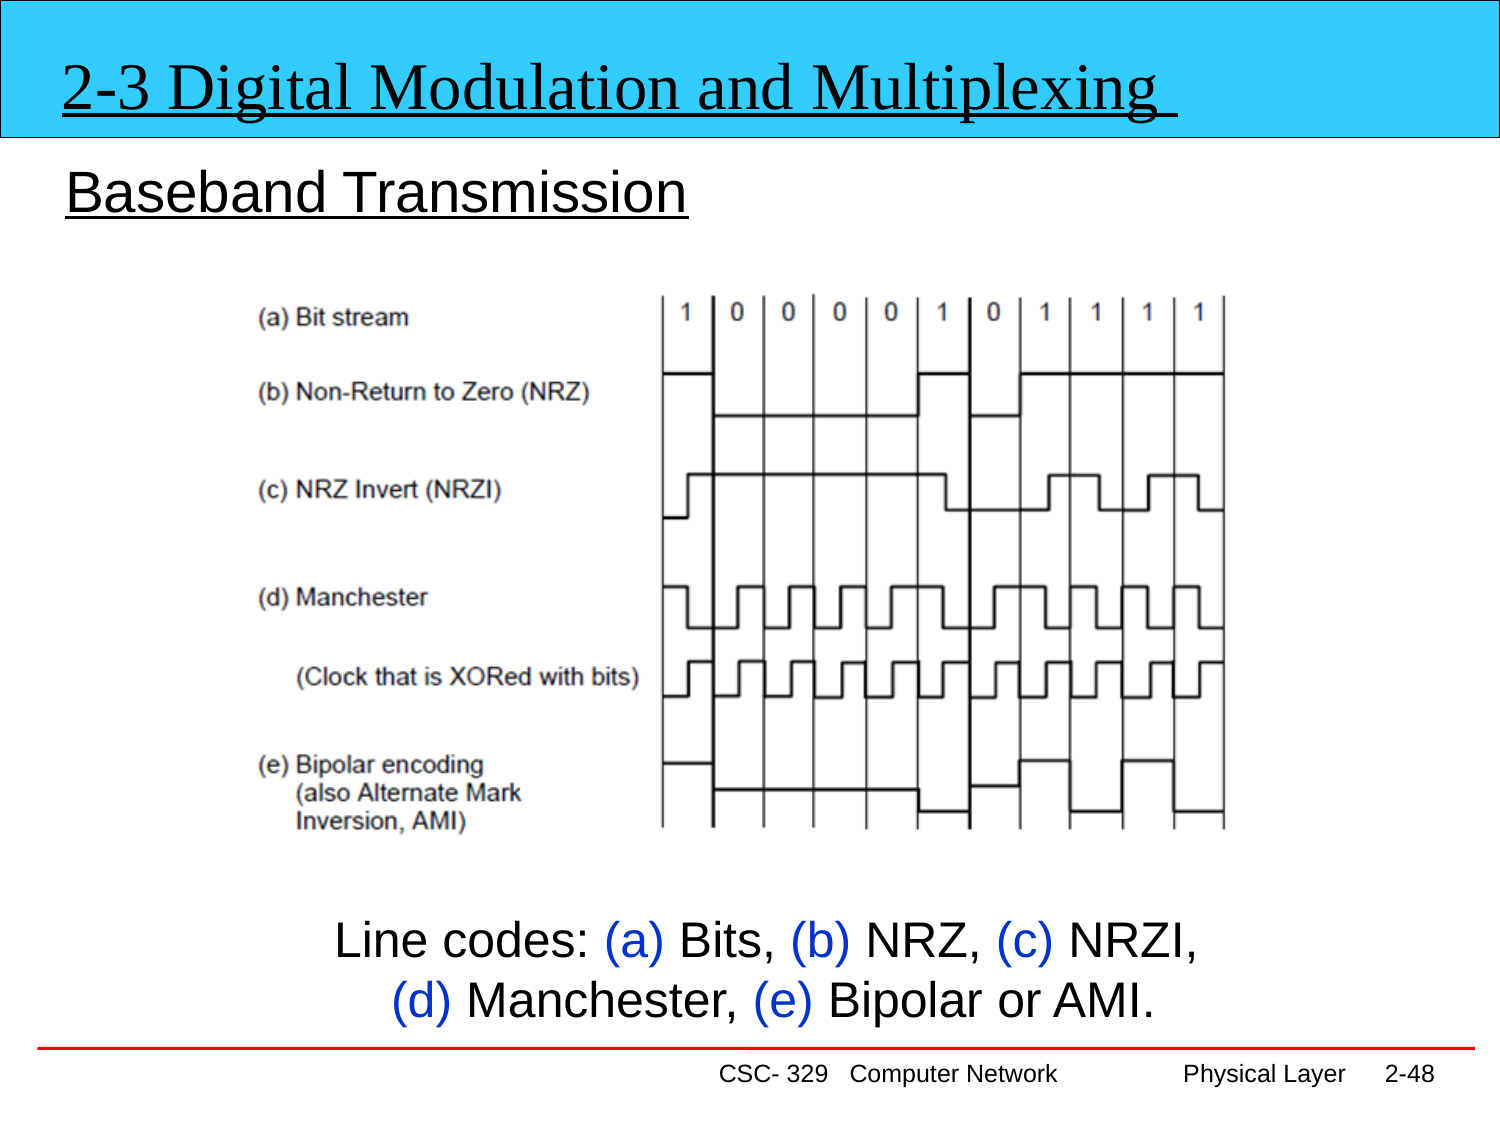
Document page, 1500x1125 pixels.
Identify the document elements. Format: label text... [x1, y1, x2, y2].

footer CSC- 329 Computer Network Physical Layer [578, 1049, 1338, 1125]
list Line codes: (a) Bits, (b) NRZ, (c) NRZI, (d) Manchester, (e) Bipolar or AMI. [47, 900, 1500, 1075]
title Baseband Transmission [50, 177, 1400, 264]
text_box [0, 0, 47, 138]
text_box 2-3 Digital Modulation and Multiplexing [47, 0, 1500, 177]
picture [241, 263, 1258, 862]
slide_number 2-48 [1338, 1049, 1451, 1125]
